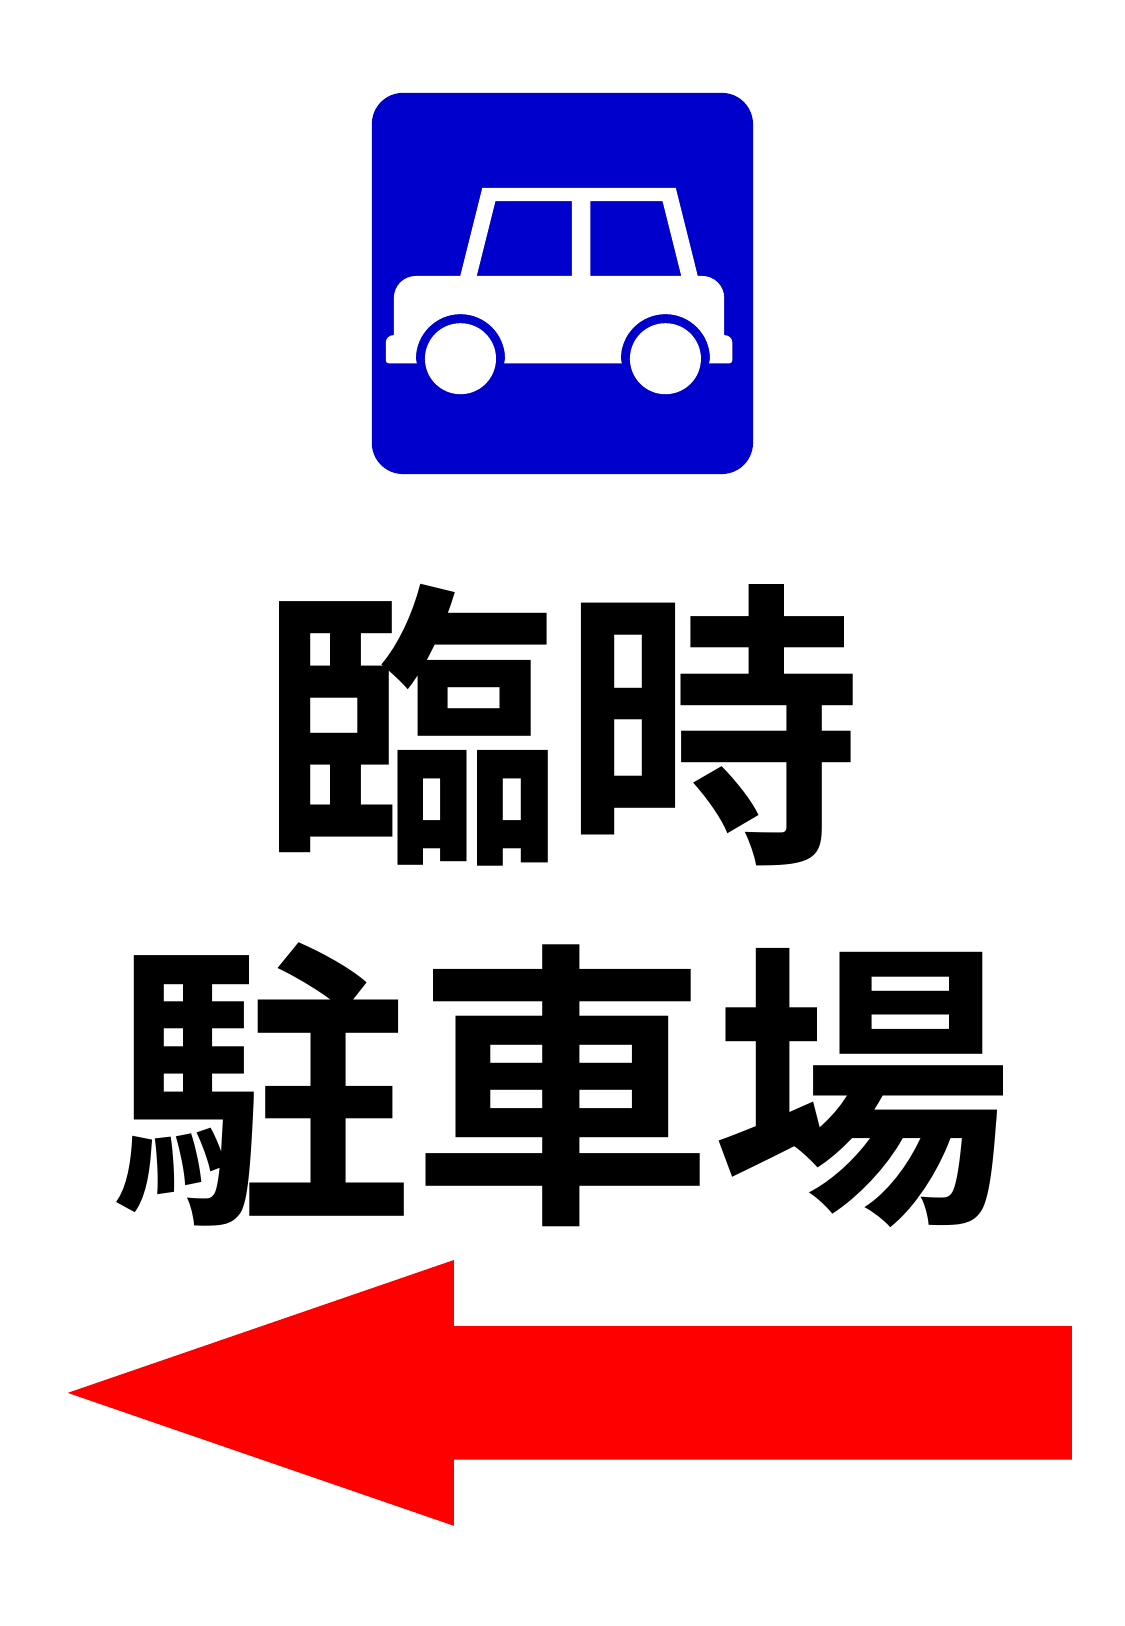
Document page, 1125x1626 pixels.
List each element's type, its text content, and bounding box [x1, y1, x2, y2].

text_box [65, 1258, 1074, 1528]
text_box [371, 92, 754, 475]
text_box 臨時 駐車場 [0, 531, 1125, 1267]
